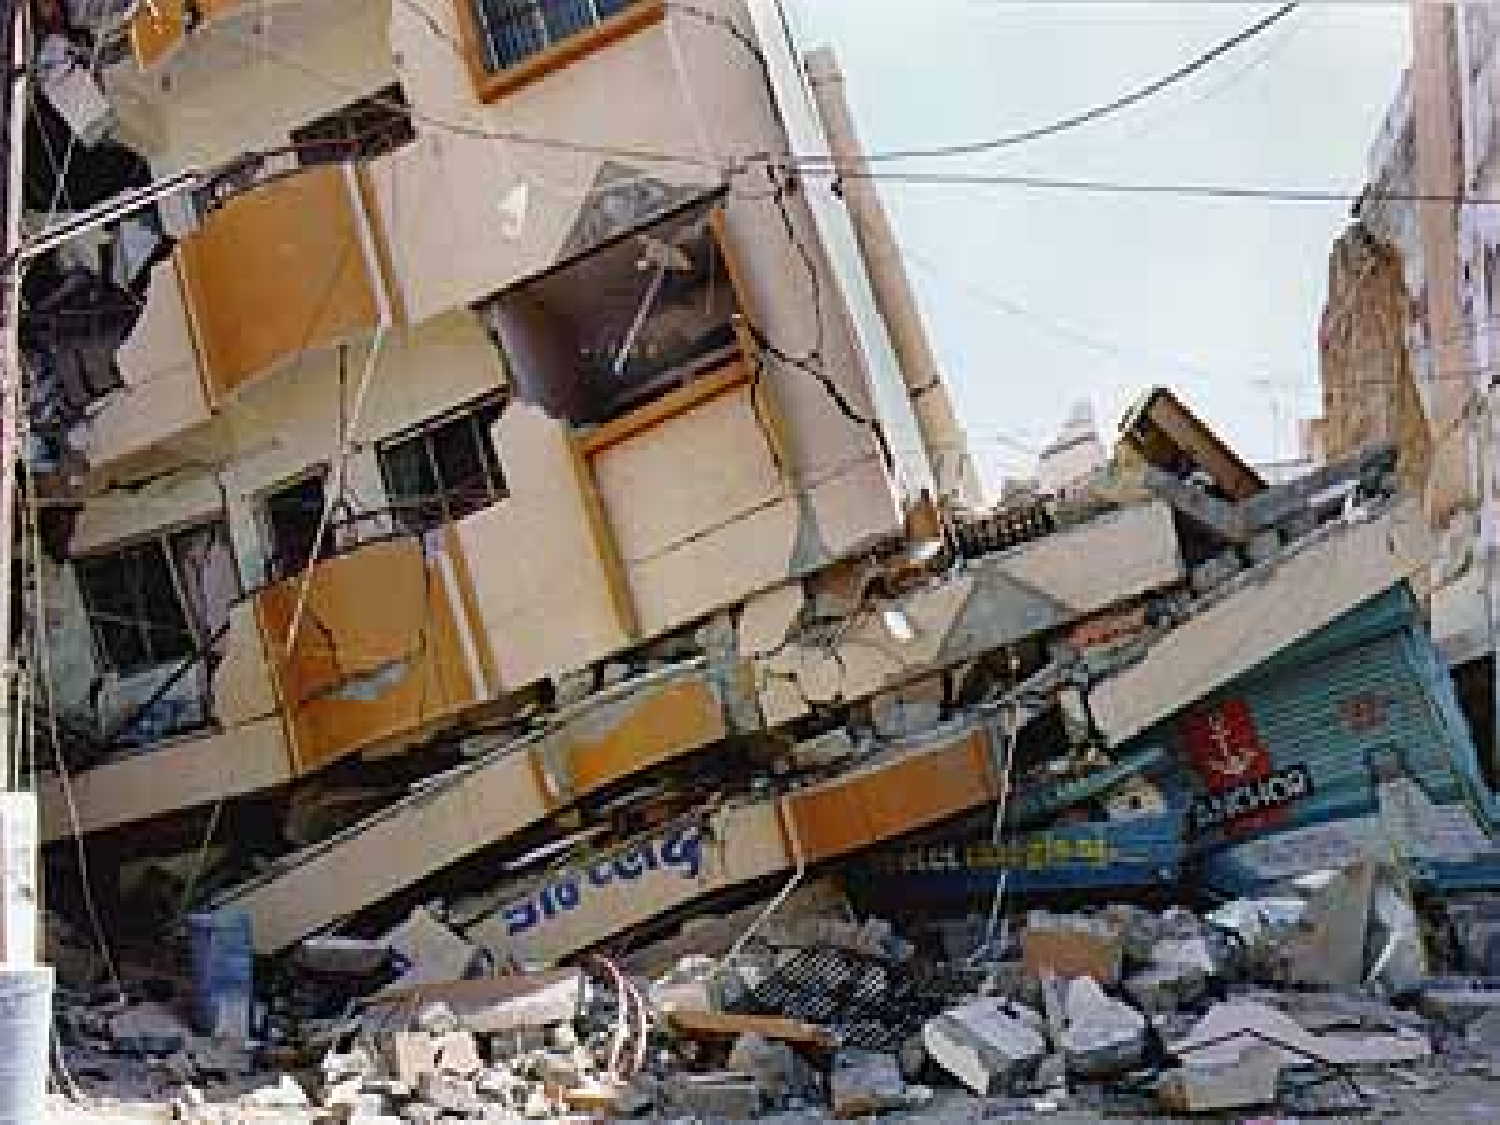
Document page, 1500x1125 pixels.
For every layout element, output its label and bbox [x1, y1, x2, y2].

list [0, 0, 1500, 1125]
